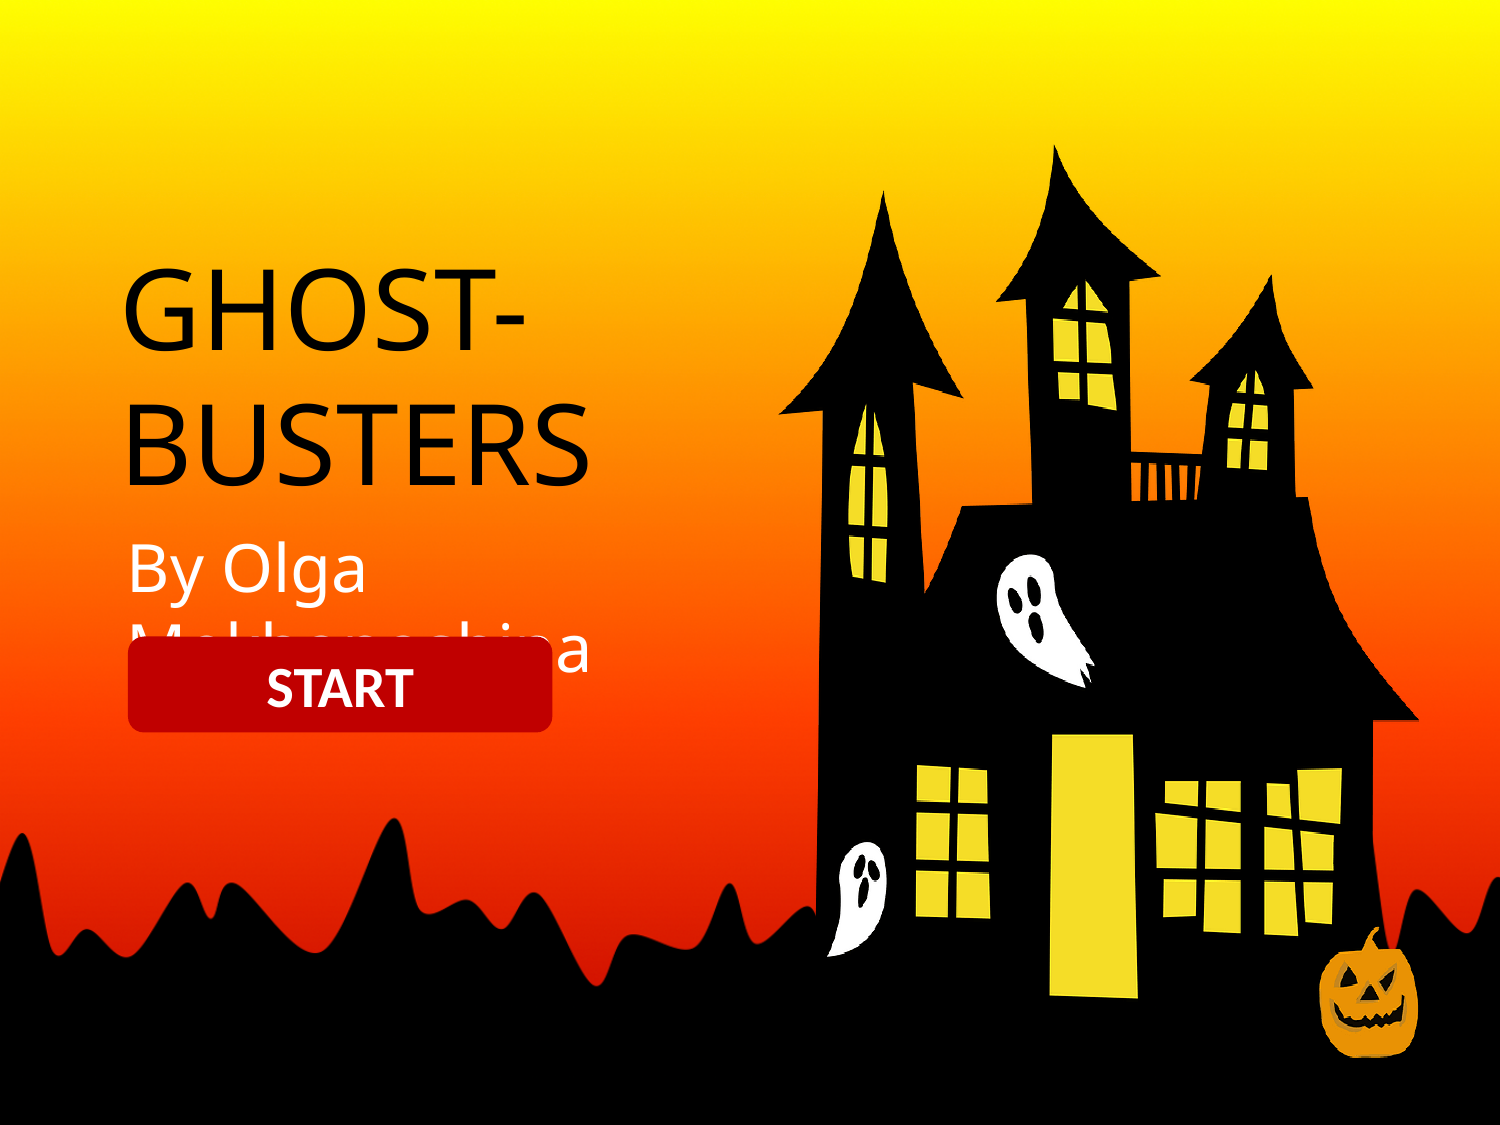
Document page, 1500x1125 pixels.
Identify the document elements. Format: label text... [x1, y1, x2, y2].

text_box GHOST- BUSTERS [104, 230, 778, 516]
text_box By Olga Mekhonoshina [112, 518, 675, 773]
picture [0, 0, 1500, 1125]
text_box START [126, 635, 554, 734]
